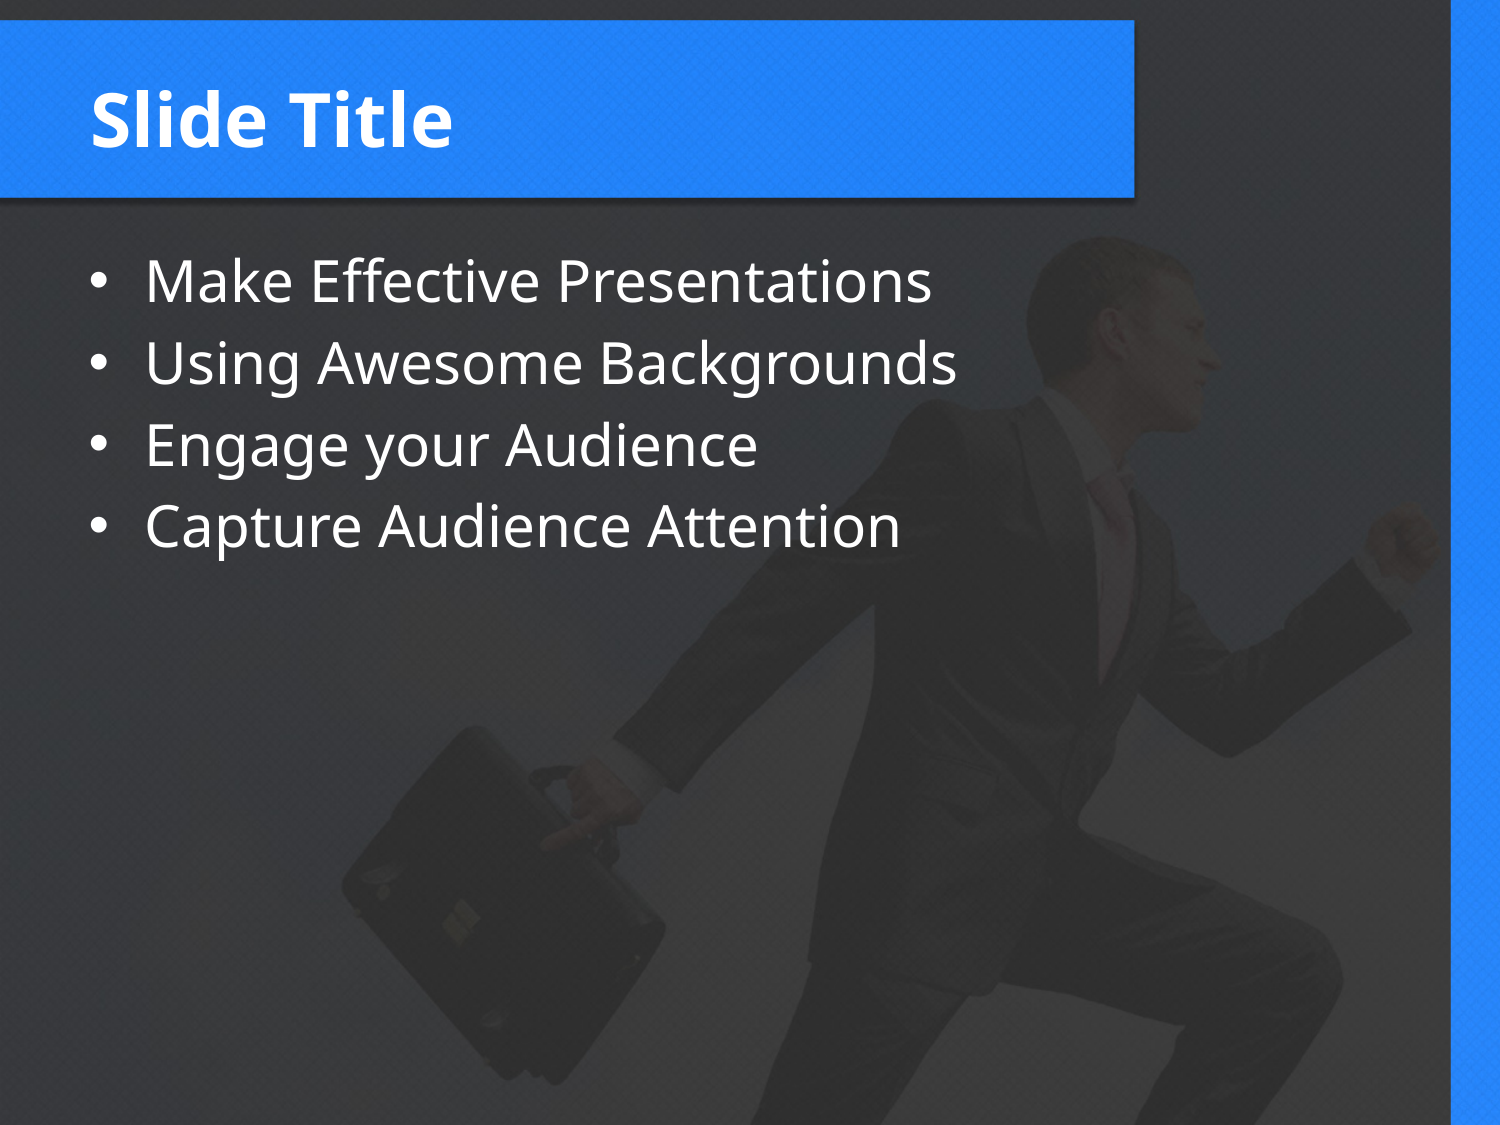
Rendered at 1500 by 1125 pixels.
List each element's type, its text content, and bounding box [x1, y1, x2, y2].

list Make Effective Presentations Using Awesome Backgrounds Engage your Audience Capture Audience Attention [73, 236, 1424, 980]
title Slide Title [75, 24, 1150, 212]
picture [0, 0, 1500, 1125]
